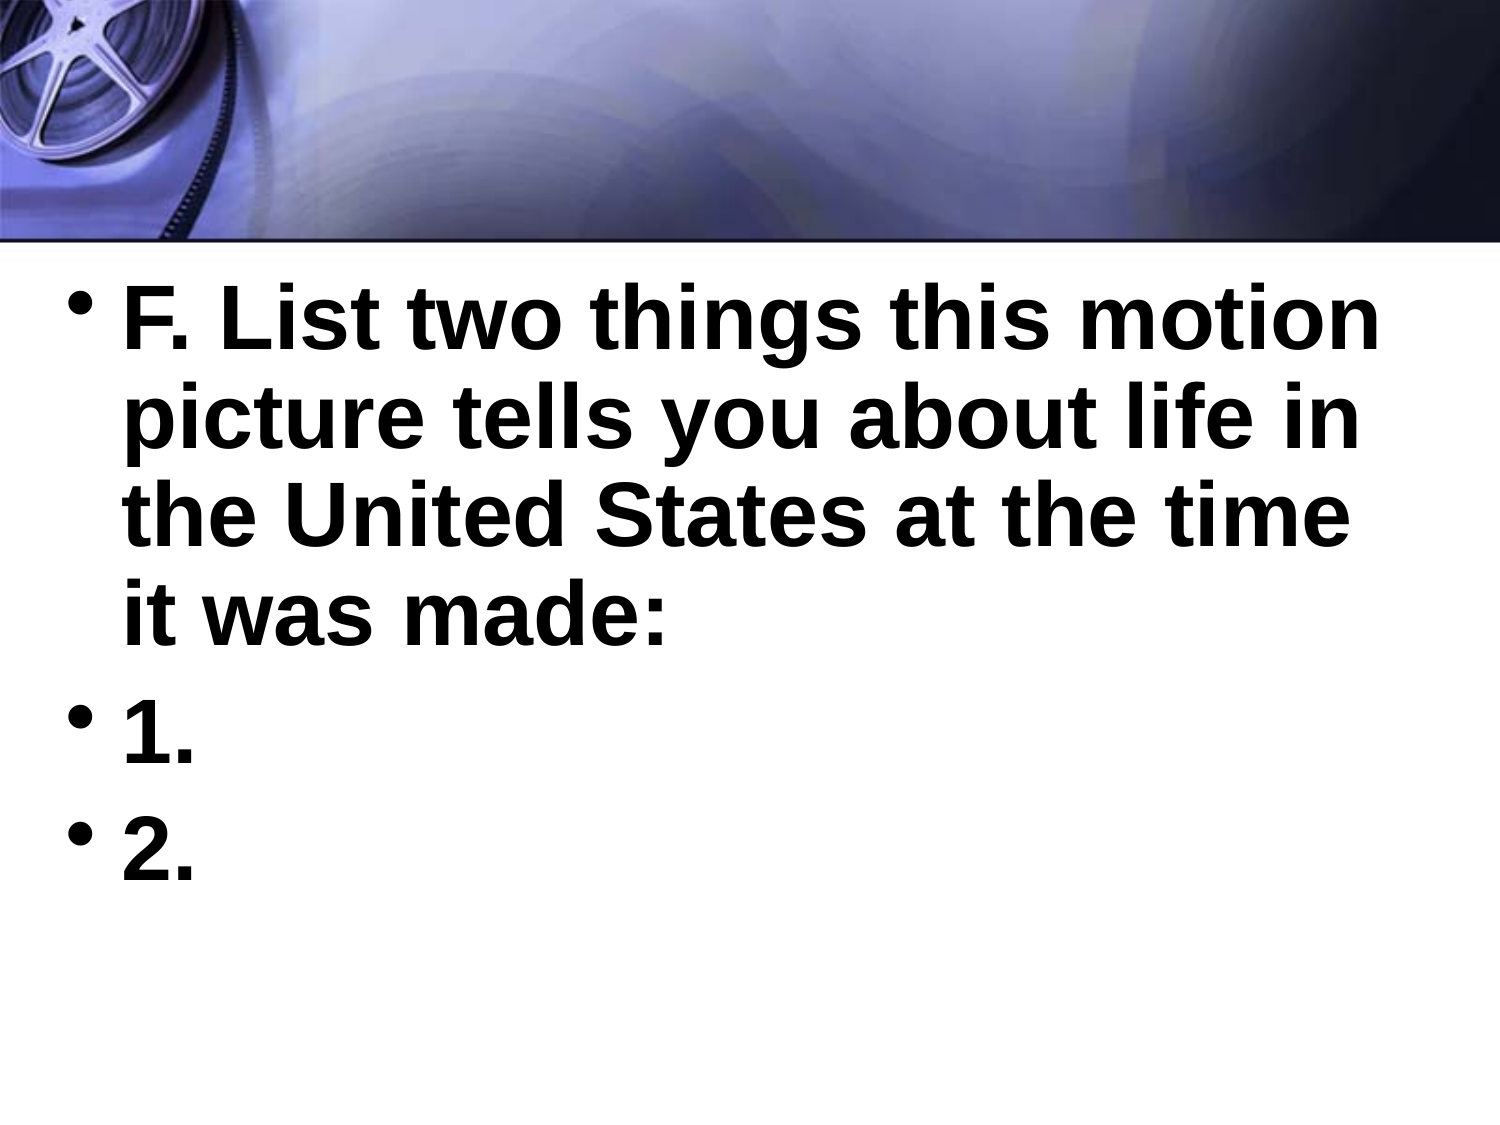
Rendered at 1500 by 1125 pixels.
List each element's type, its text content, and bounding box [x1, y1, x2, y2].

picture [0, 0, 1500, 1125]
list F. List two things this motion picture tells you about life in the United States at the time it was made: 1. 2. [49, 262, 1401, 1076]
